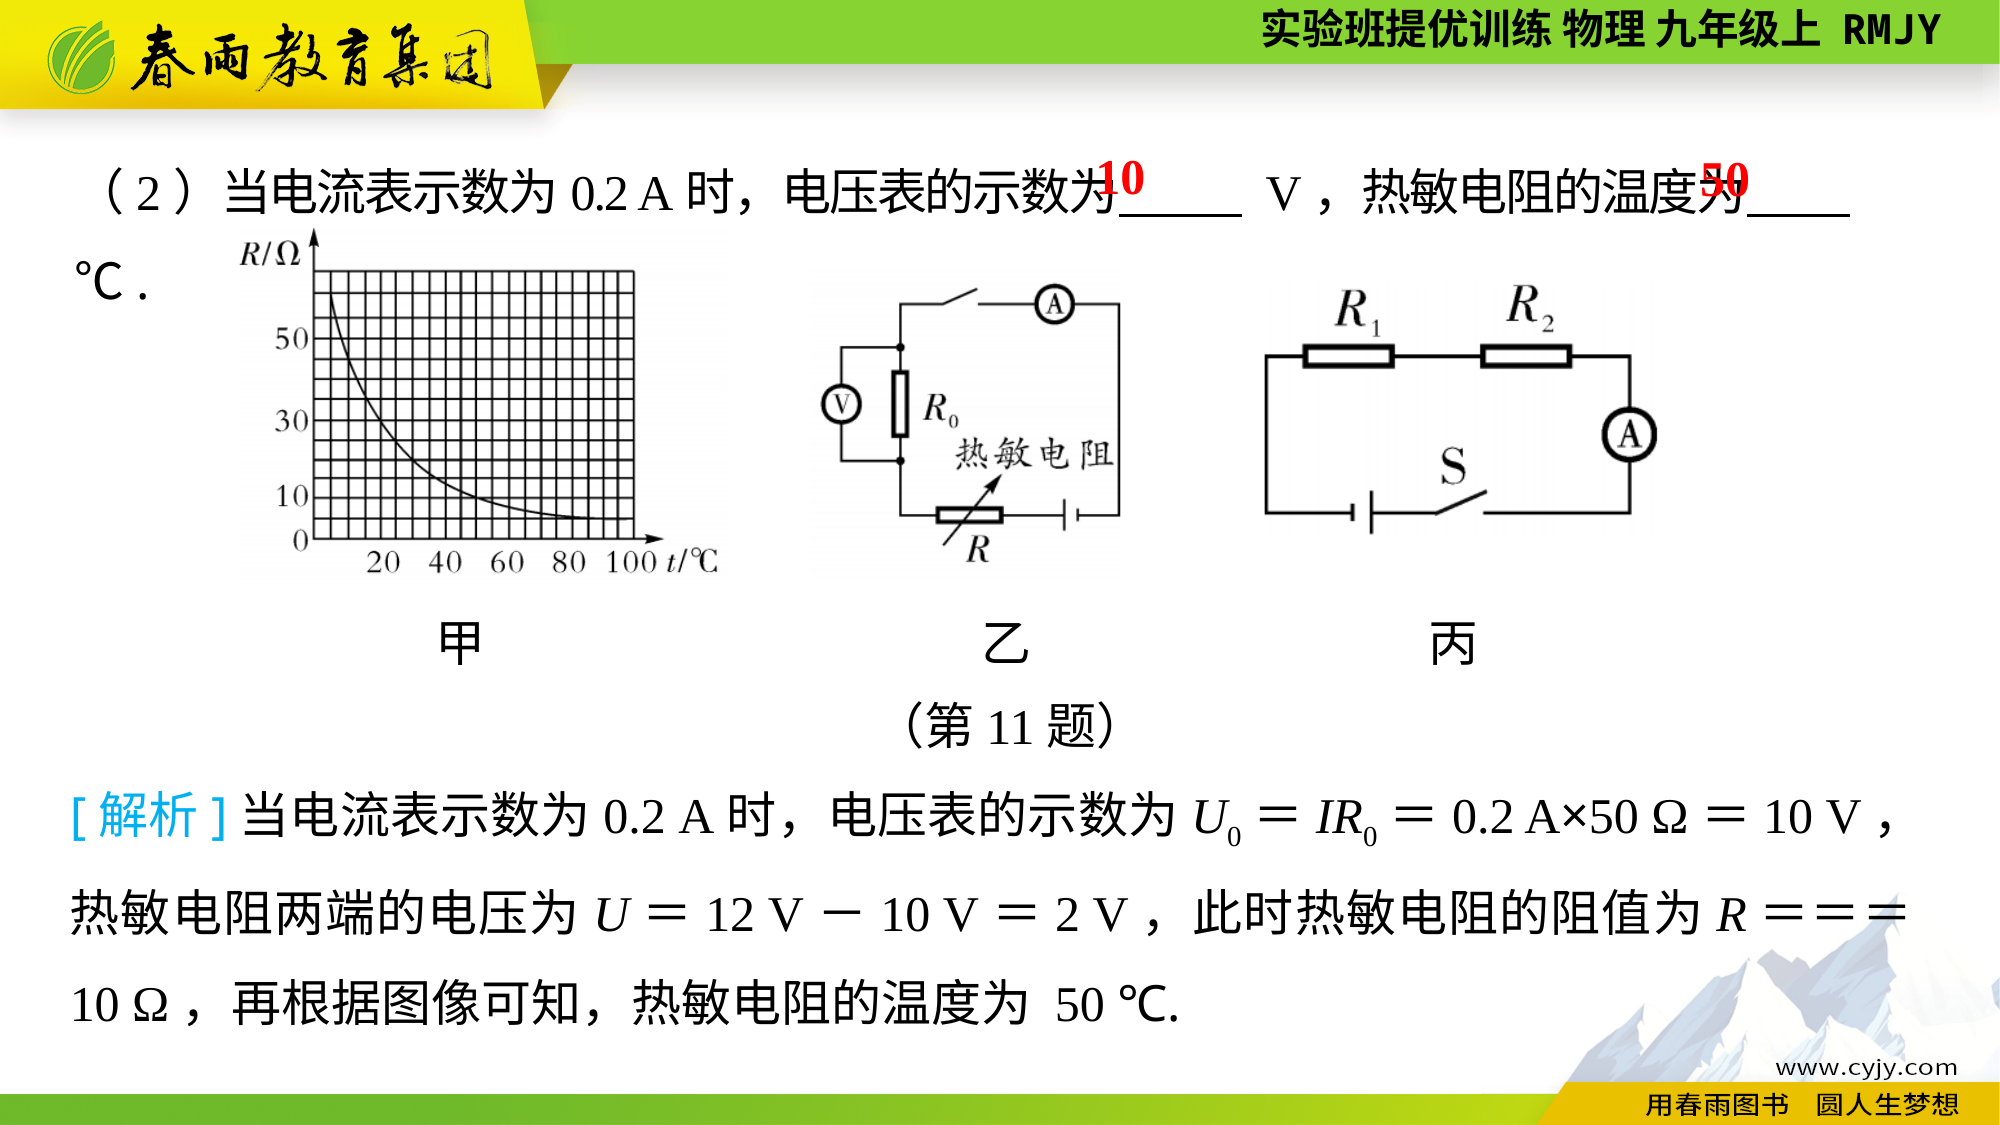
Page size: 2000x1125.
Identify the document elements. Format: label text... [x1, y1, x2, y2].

list （2）当电流表示数为0.2 A时，电压表的示数为 V，热敏电阻的温度为 ℃. [59, 122, 1944, 217]
text_box 甲 [421, 588, 501, 679]
text_box 50 [1685, 138, 1766, 214]
text_box 乙 [966, 588, 1047, 679]
text_box 丙 [1413, 574, 1494, 679]
picture [0, 0, 2000, 1125]
text_box （第11题） [859, 656, 1162, 762]
text_box 10 [1080, 137, 1223, 212]
